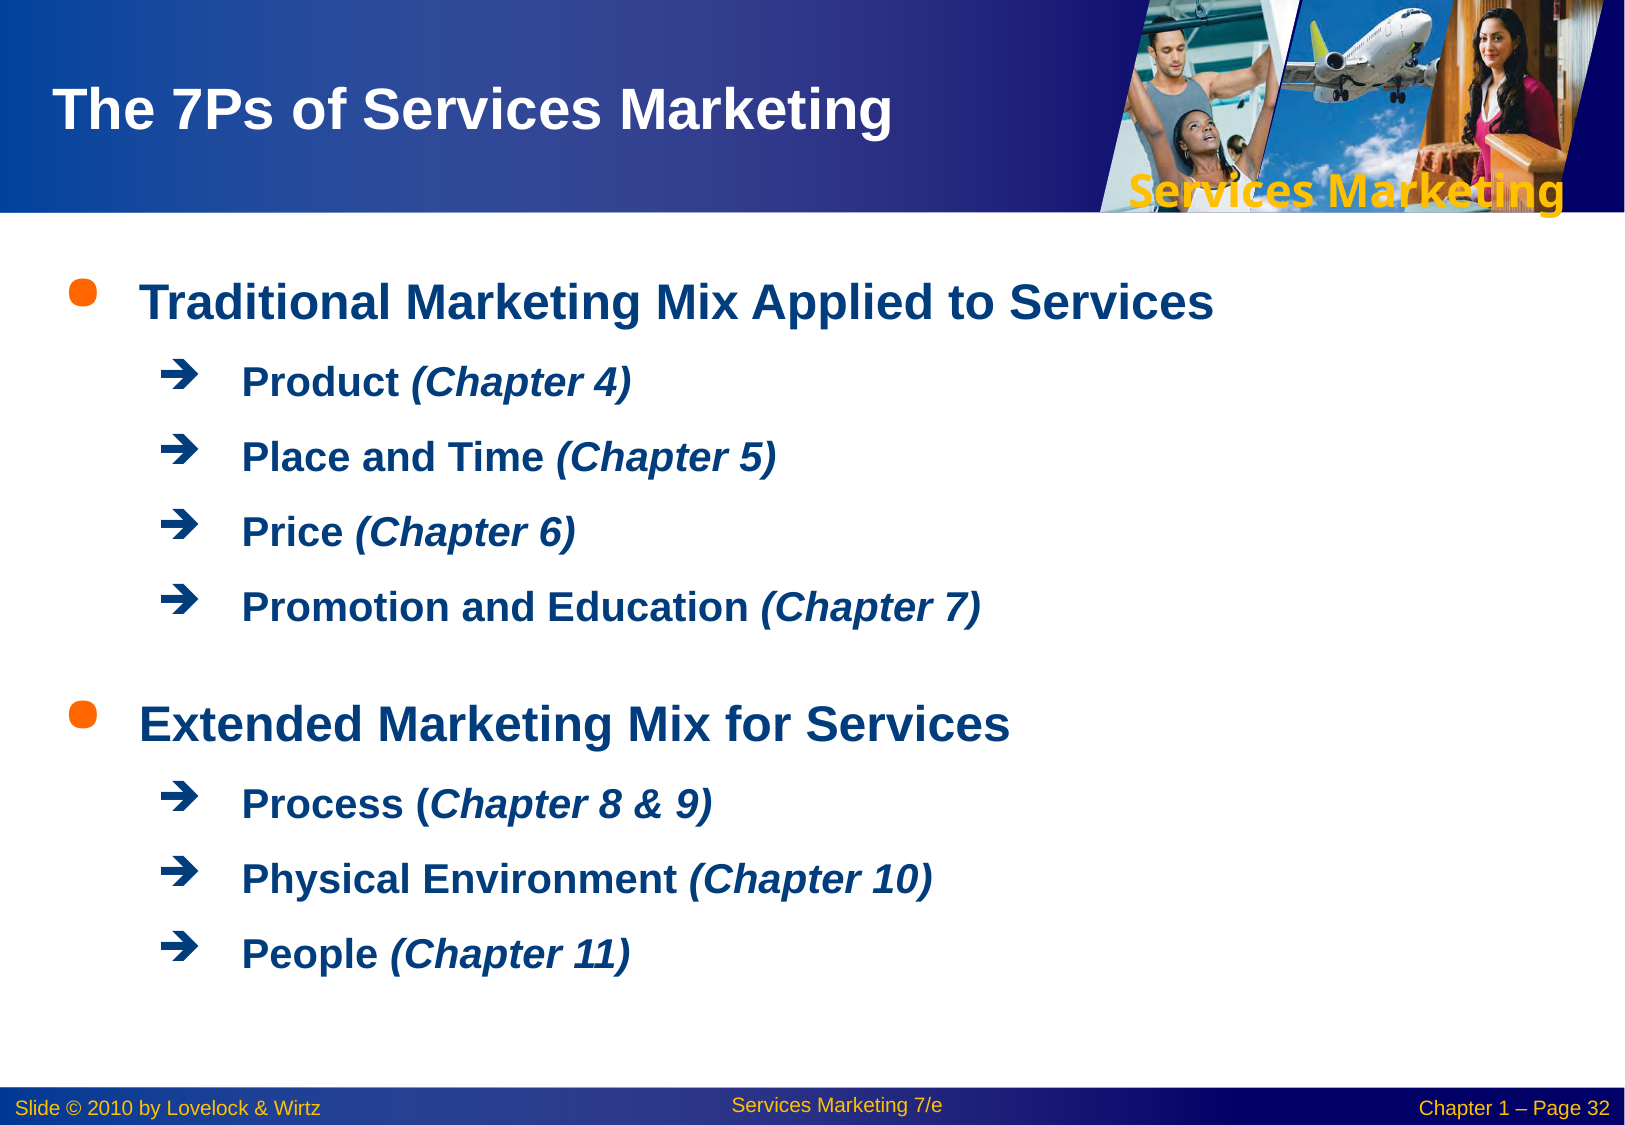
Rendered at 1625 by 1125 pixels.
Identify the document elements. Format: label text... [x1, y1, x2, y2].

picture [1546, 187, 1556, 202]
picture [1100, 0, 1604, 213]
title The 7Ps of Services Marketing [36, 37, 1088, 176]
picture [1162, 186, 1172, 192]
list Traditional Marketing Mix Applied to Services Product (Chapter 4) Place and Time (Chapter 5) Price (Chapter 6) Promotion and Education (Chapter 7) Extended Marketing Mix for Services Process (Chapter 8 & 9) Physical Environment (Chapter 10) People (Chapter 11) [49, 261, 1588, 1051]
